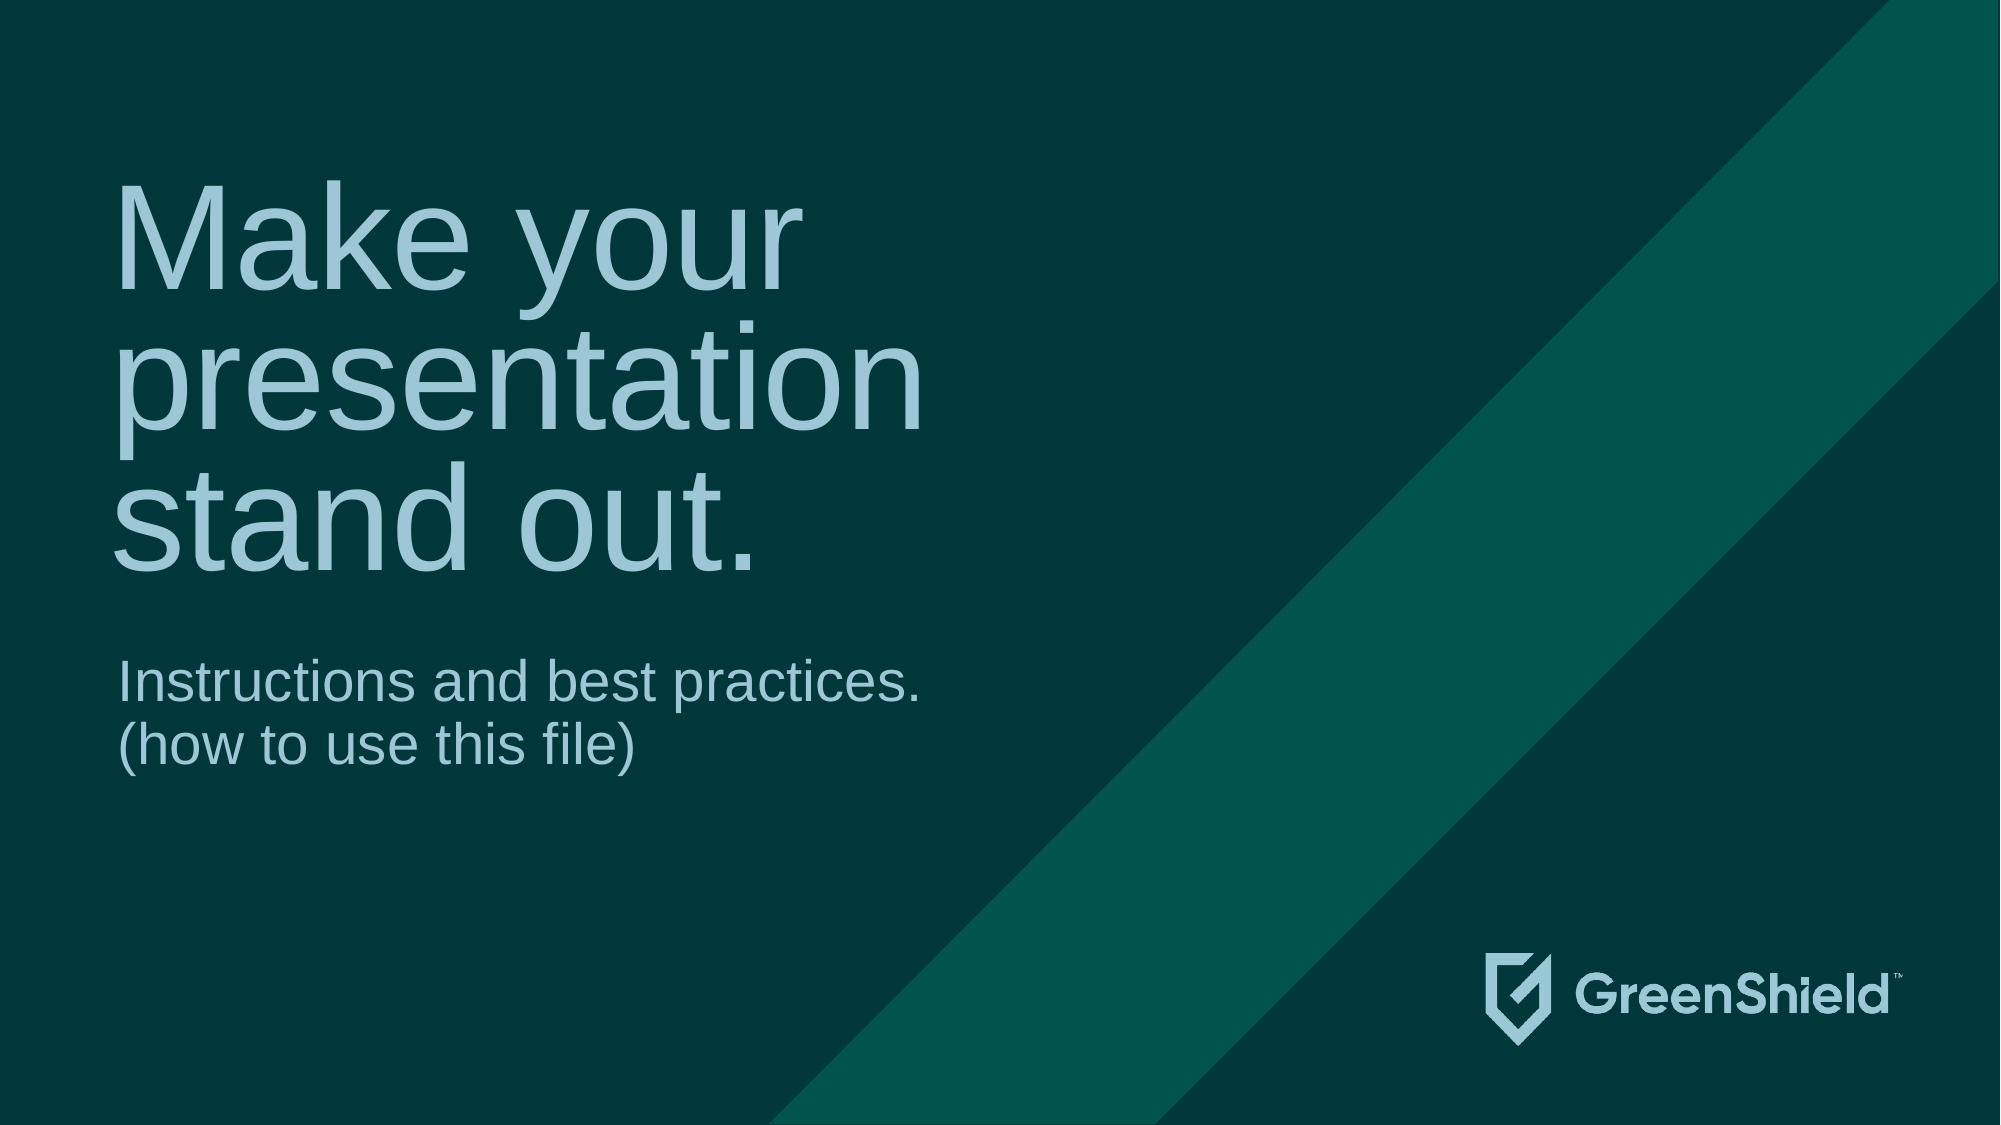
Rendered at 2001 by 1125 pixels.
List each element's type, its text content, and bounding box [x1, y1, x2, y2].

title Make your presentation stand out. [95, 125, 1045, 606]
subtitle Instructions and best practices. (how to use this file) [102, 643, 1045, 708]
